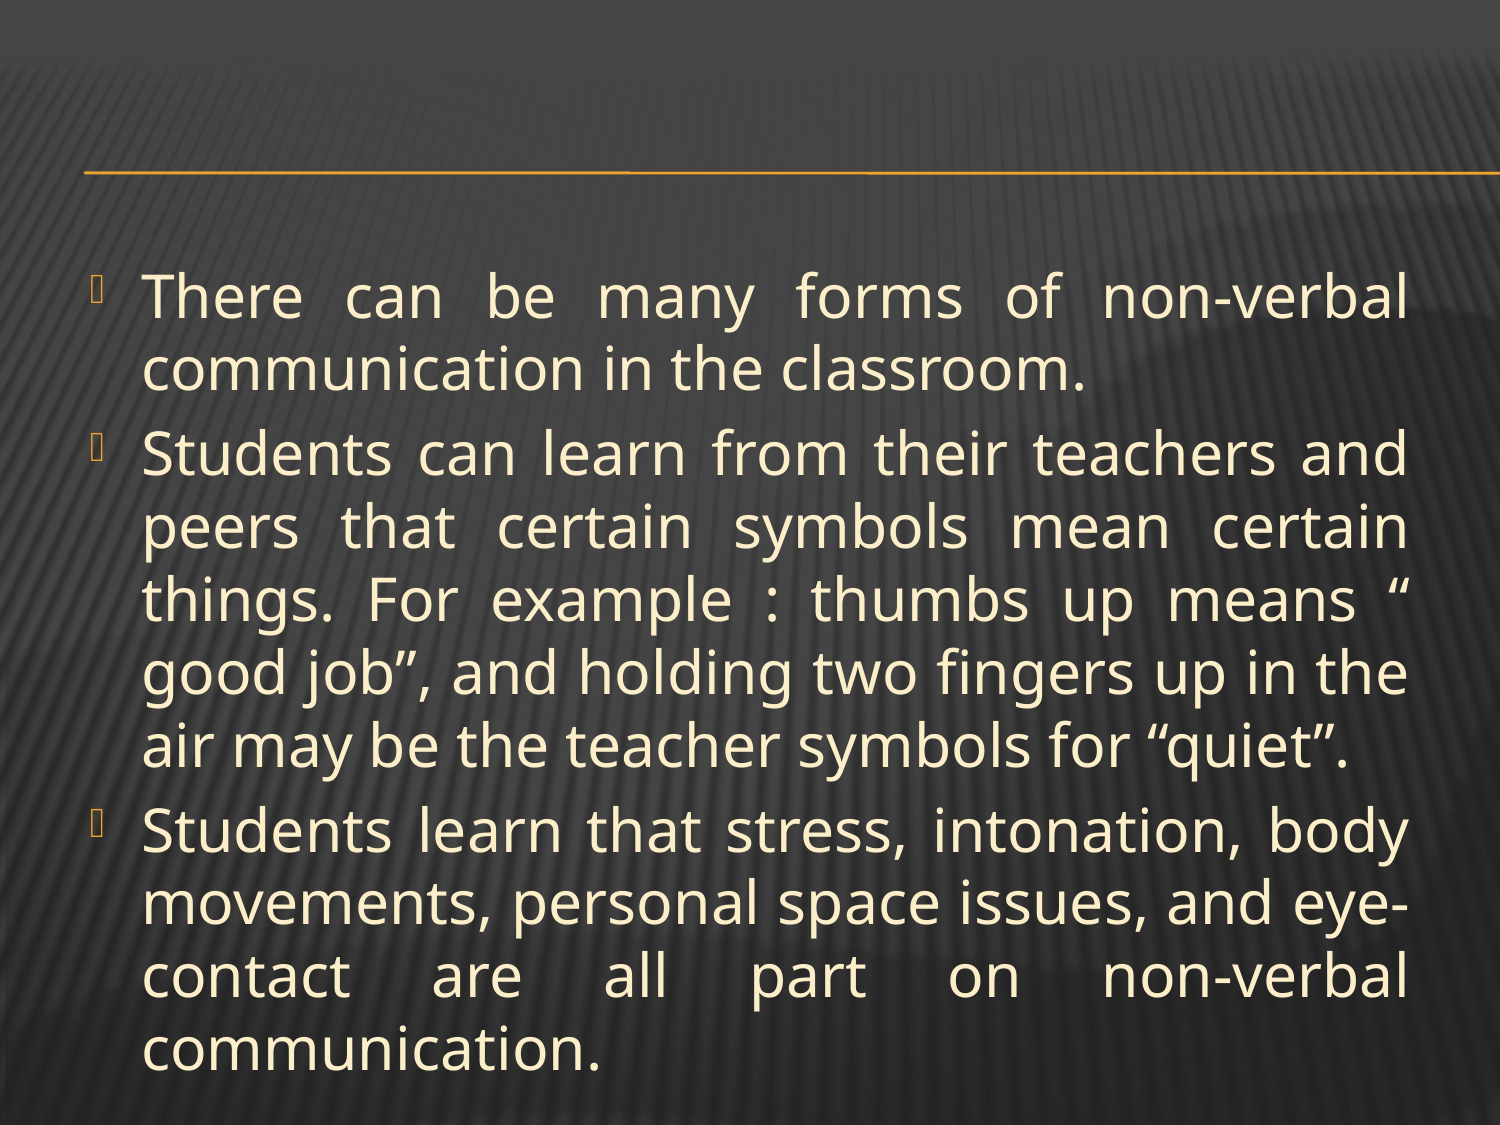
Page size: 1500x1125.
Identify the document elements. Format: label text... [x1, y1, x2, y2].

list There can be many forms of non-verbal communication in the classroom. Students can learn from their teachers and peers that certain symbols mean certain things. For example : thumbs up means “ good job”, and holding two fingers up in the air may be the teacher symbols for “quiet”. Students learn that stress, intonation, body movements, personal space issues, and eye-contact are all part on non-verbal communication. [75, 249, 1425, 1100]
